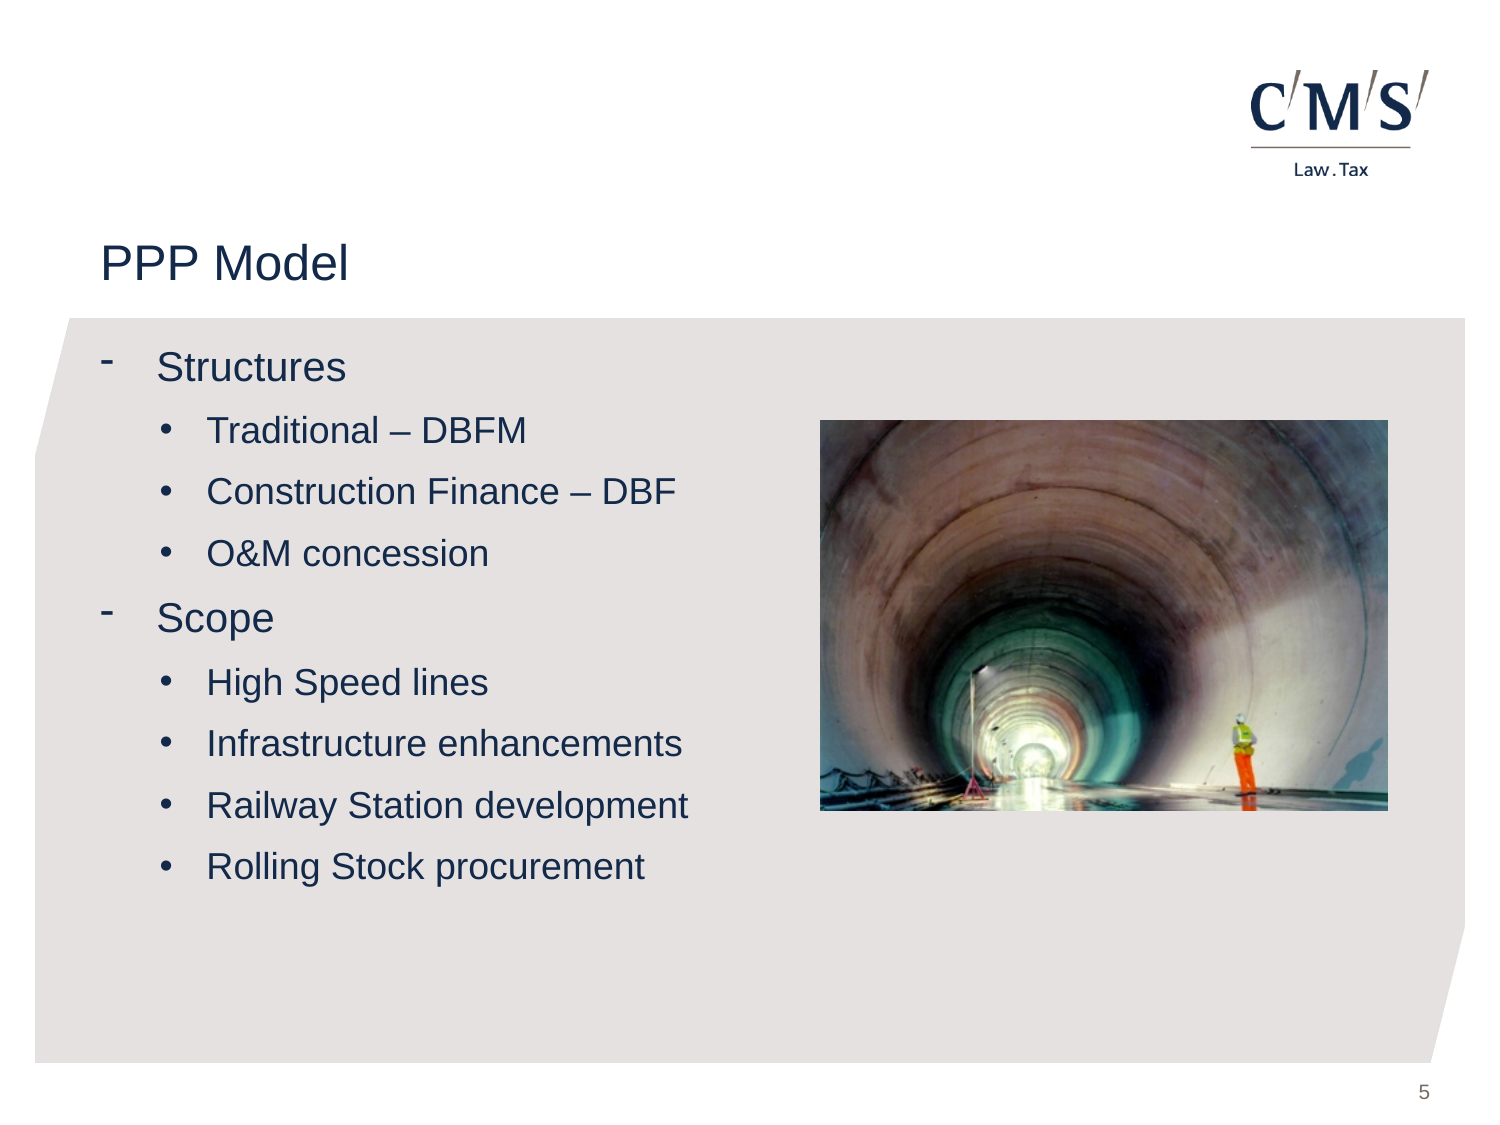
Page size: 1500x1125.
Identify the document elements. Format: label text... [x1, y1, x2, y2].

picture [1251, 70, 1429, 176]
list Structures Traditional – DBFM Construction Finance – DBF O&M concession Scope High Speed lines Infrastructure enhancements Railway Station development Rolling Stock procurement [85, 331, 1430, 1024]
list PPP Model [85, 38, 1178, 299]
picture [35, 318, 1465, 1063]
slide_number 5 [1350, 1070, 1446, 1111]
